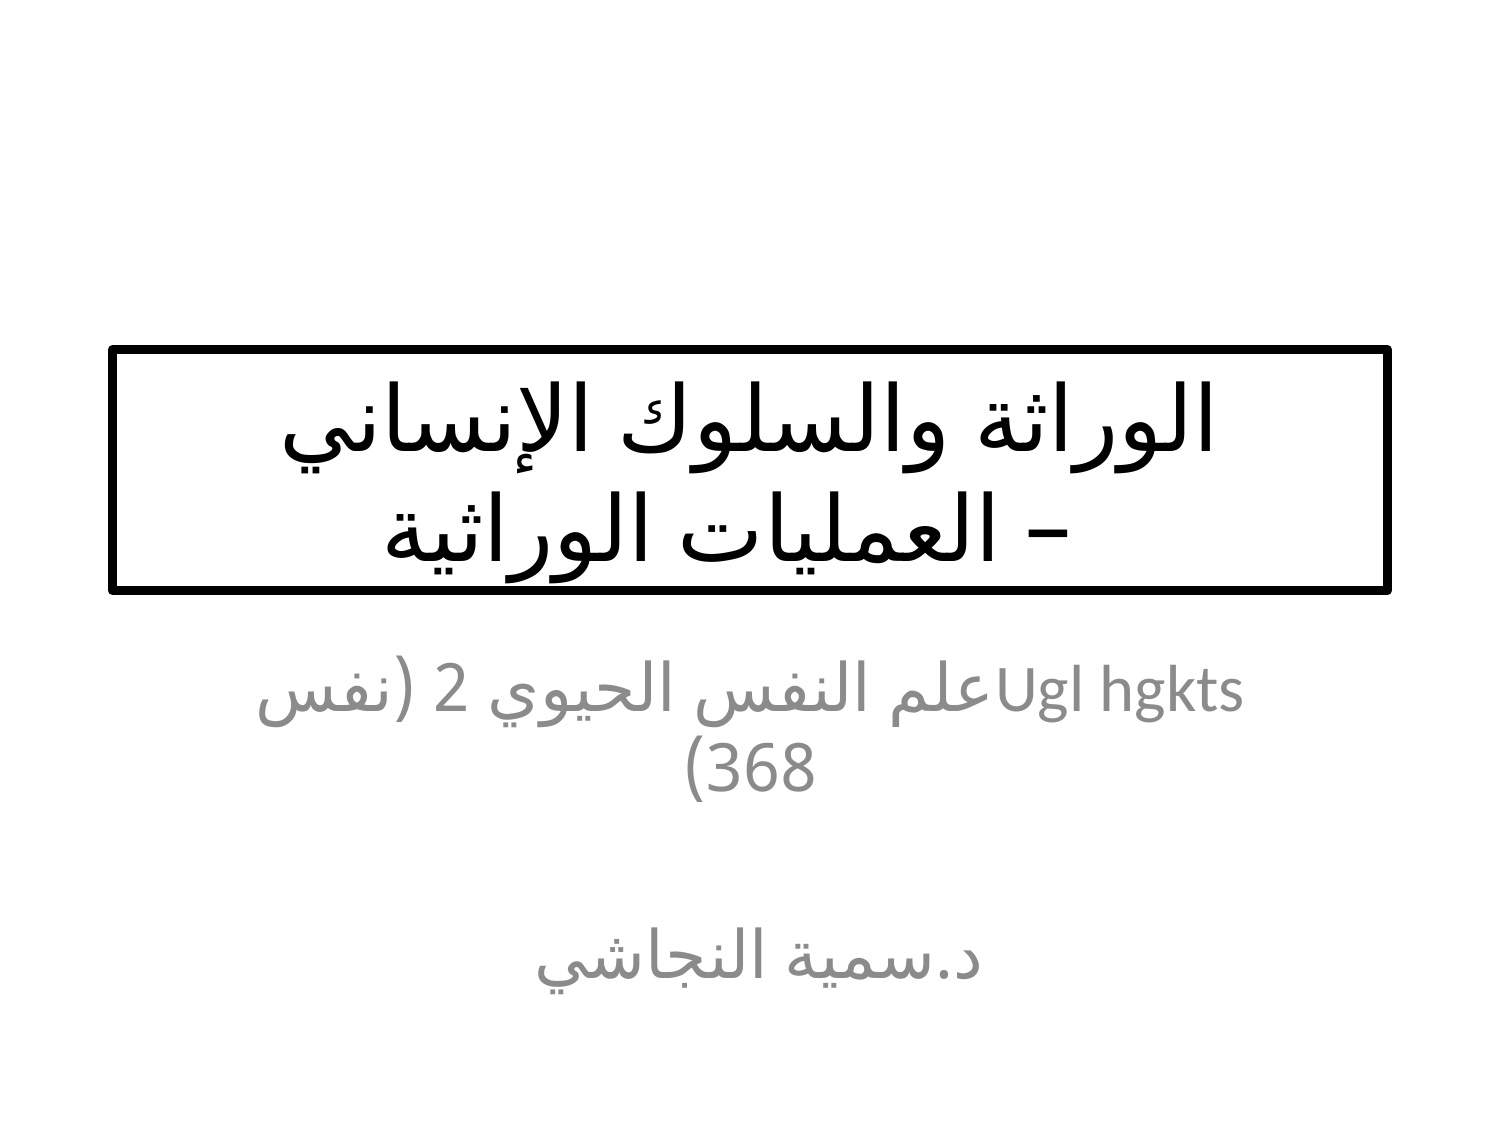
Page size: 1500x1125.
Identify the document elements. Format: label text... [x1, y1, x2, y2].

title الوراثة والسلوك الإنساني – العمليات الوراثية [112, 349, 1388, 591]
subtitle Ugl hgktsعلم النفس الحيوي 2 (نفس 368) د.سمية النجاشي [225, 637, 1275, 925]
